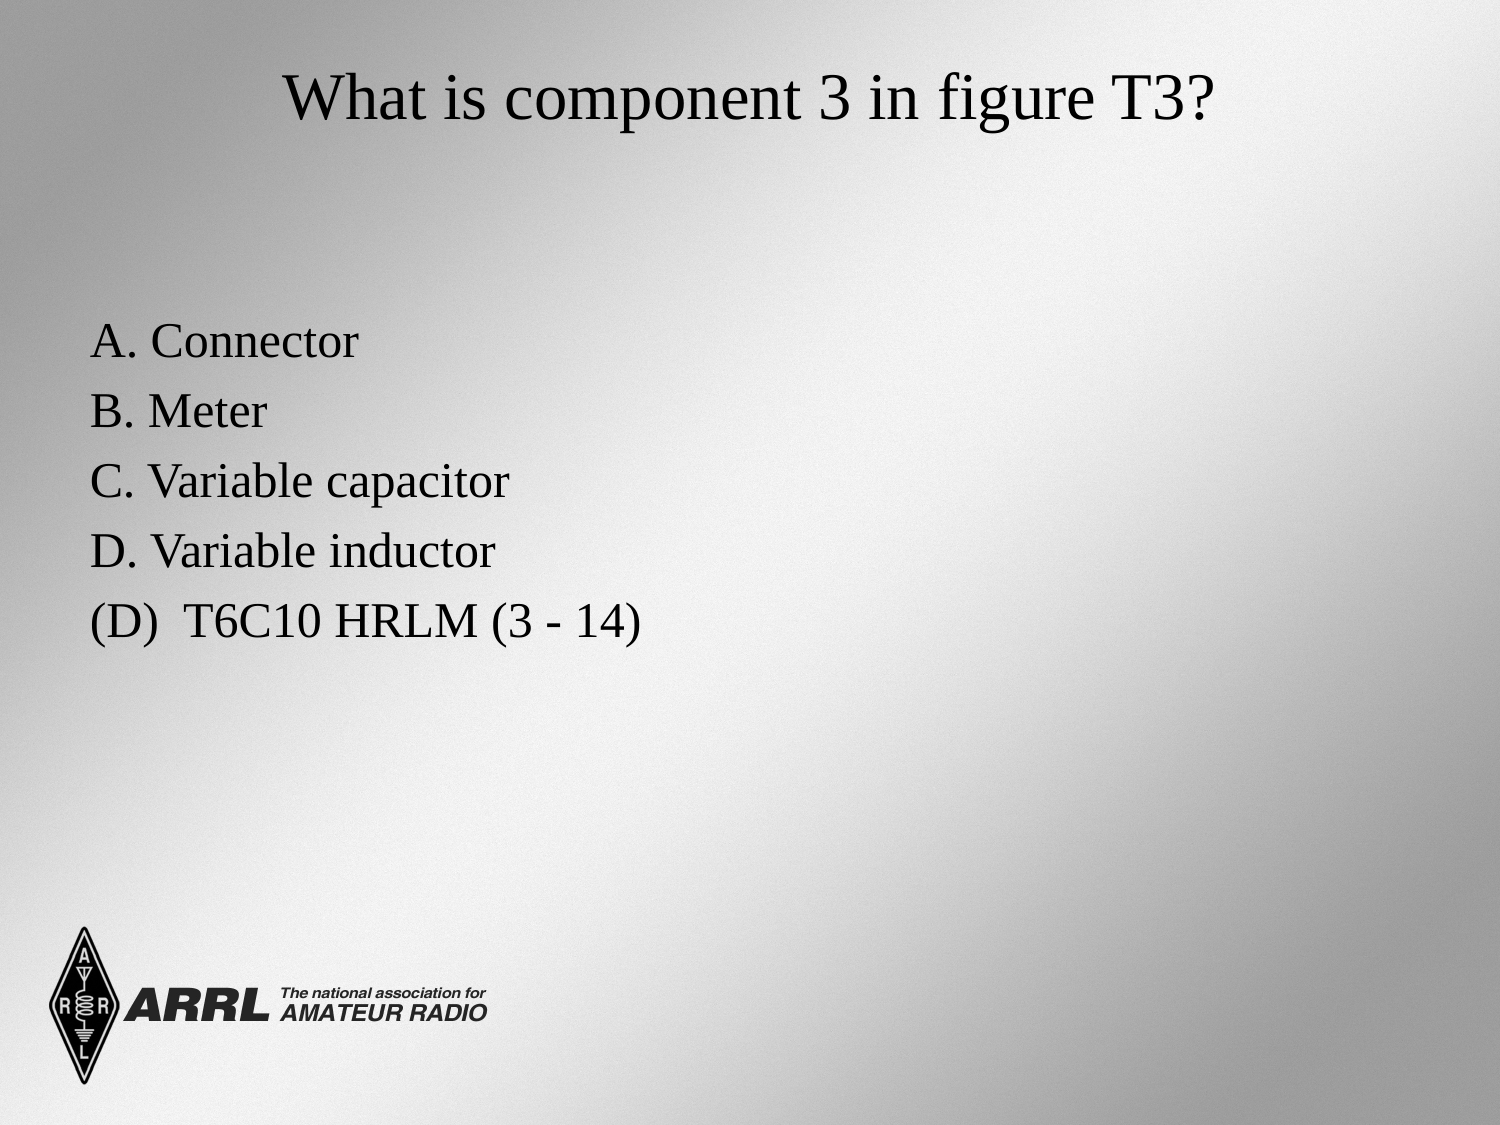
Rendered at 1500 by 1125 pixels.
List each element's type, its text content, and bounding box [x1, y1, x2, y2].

title What is component 3 in figure T3? [75, 45, 1425, 233]
list A. Connector B. Meter C. Variable capacitor D. Variable inductor (D) T6C10 HRLM (3 - 14) [75, 299, 1425, 1005]
picture [0, 0, 1500, 1125]
